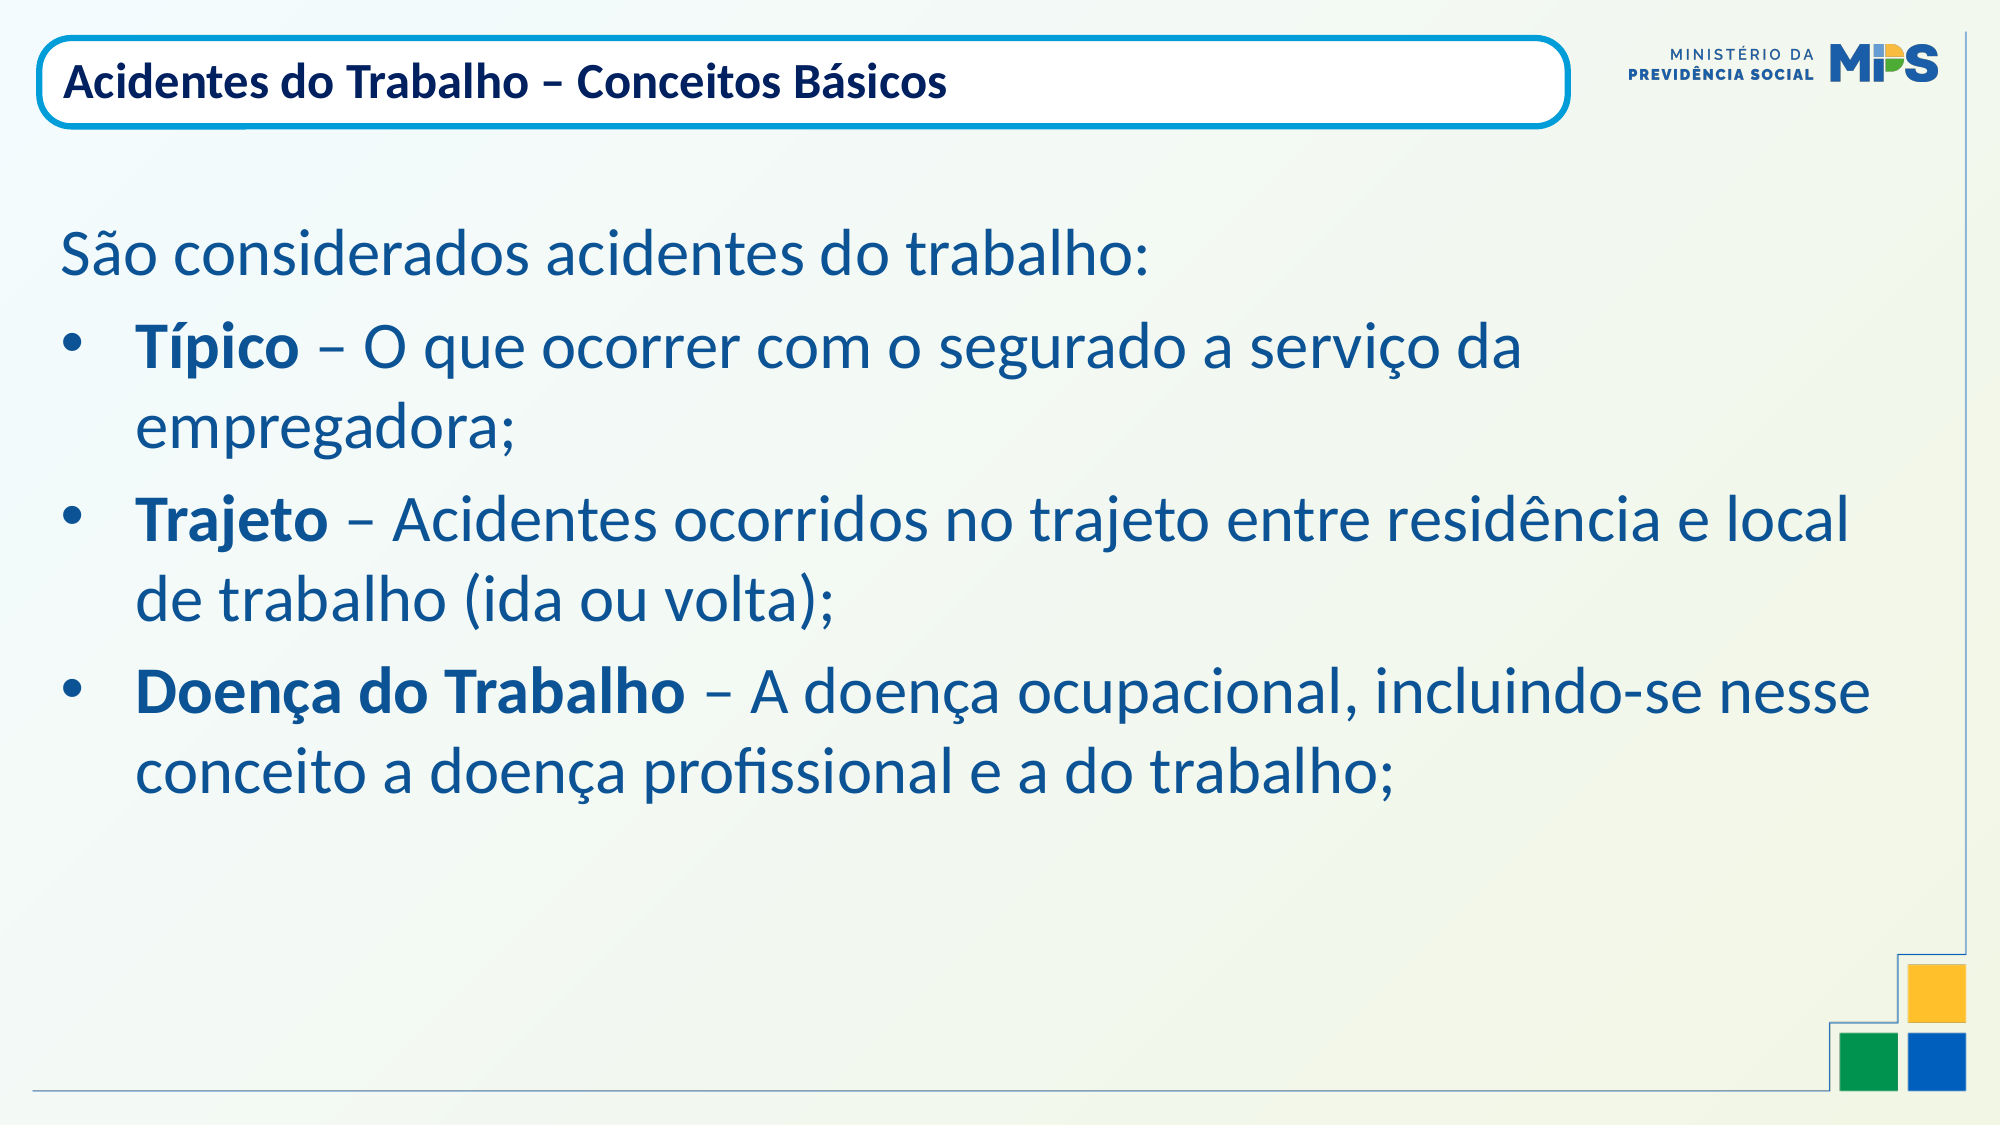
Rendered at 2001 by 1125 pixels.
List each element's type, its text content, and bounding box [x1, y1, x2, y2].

text_box Acidentes do Trabalho – Conceitos Básicos [37, 35, 1570, 129]
text_box São considerados acidentes do trabalho: Típico – O que ocorrer com o segurado a serviço da empregadora; Trajeto – Acidentes ocorridos no trajeto entre residência e local de trabalho (ida ou volta); Doença do Trabalho – A doença ocupacional, incluindo-se nesse conceito a doença profissional e a do trabalho; [53, 199, 1902, 1095]
picture [0, 0, 2000, 1125]
